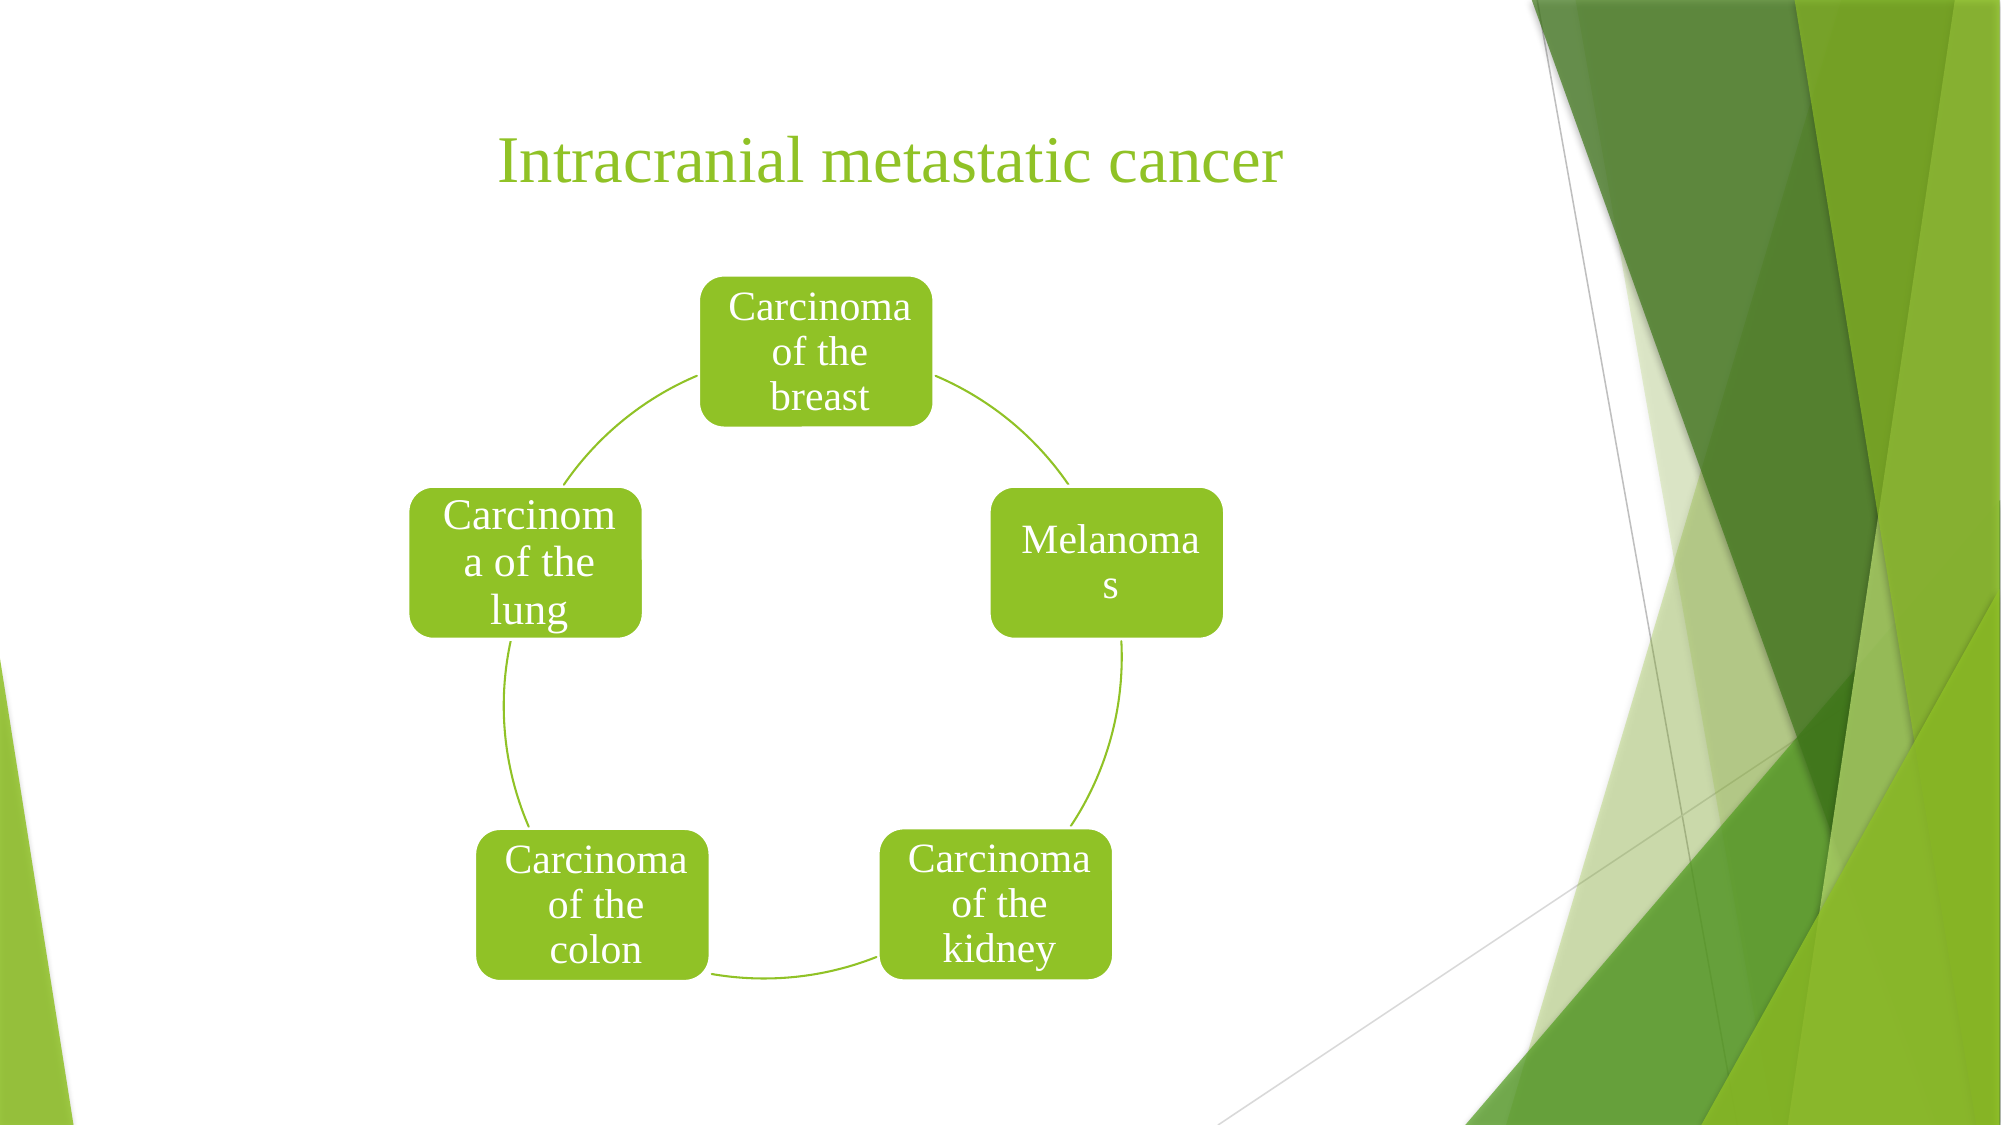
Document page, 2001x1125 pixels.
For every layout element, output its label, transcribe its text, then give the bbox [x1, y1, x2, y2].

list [110, 274, 1522, 992]
title Intracranial metastatic cancer [111, 99, 1522, 243]
